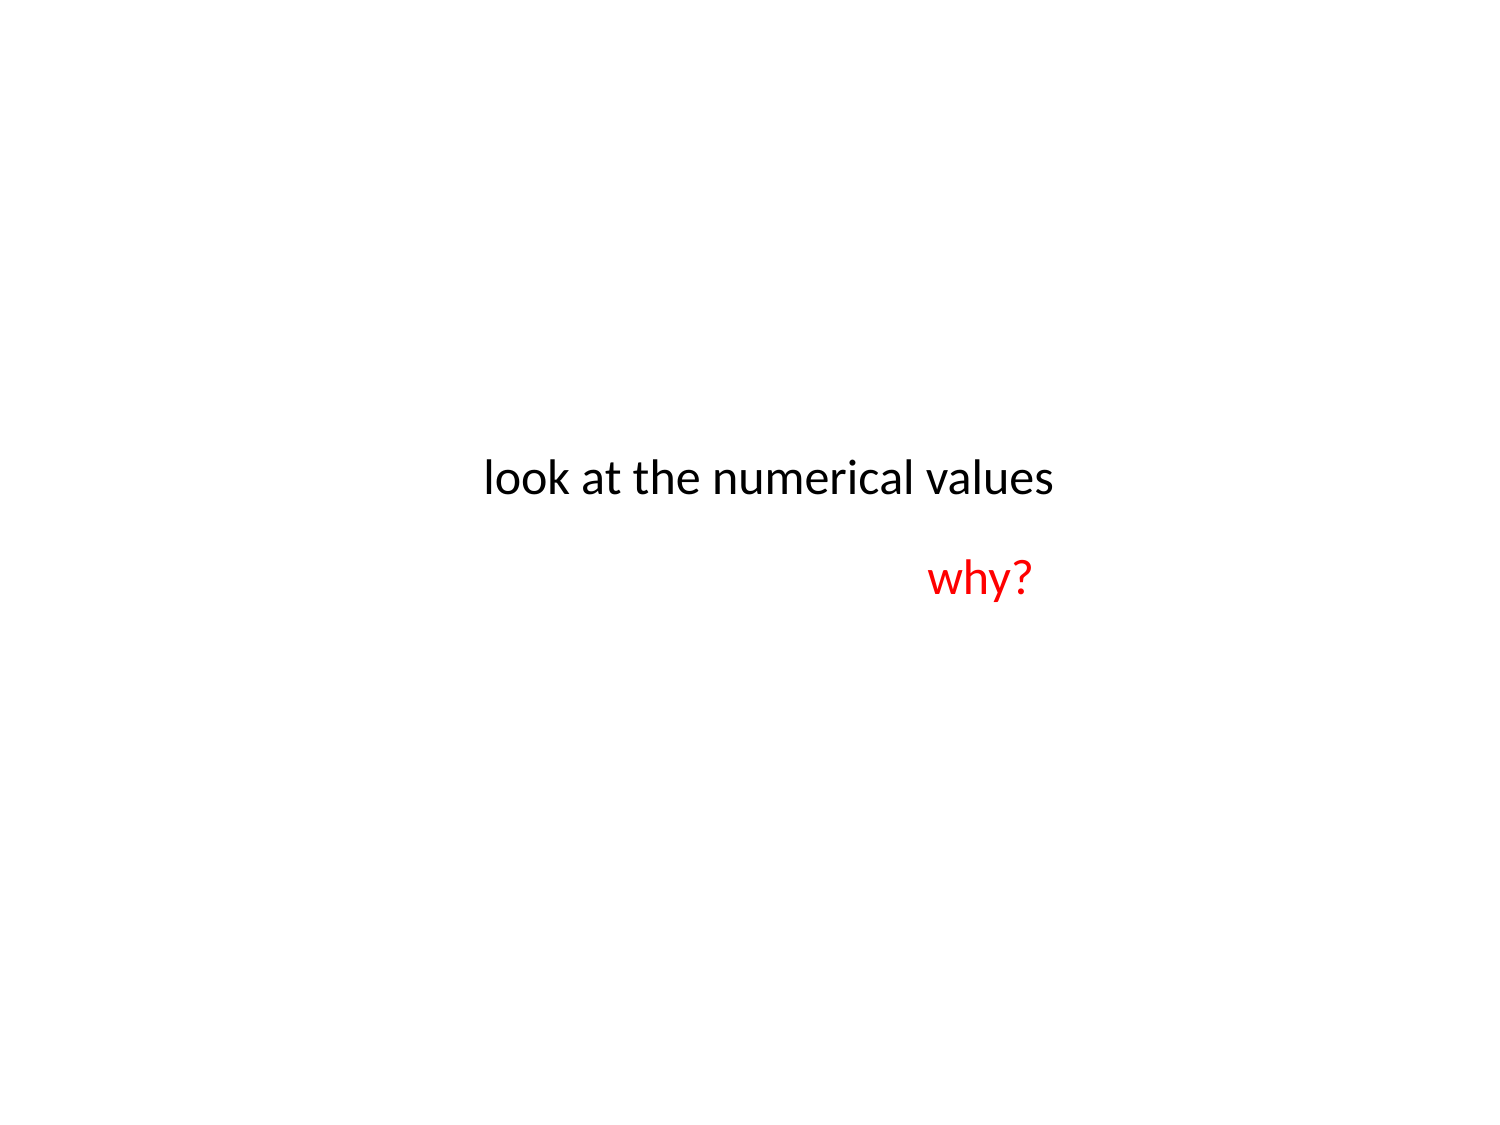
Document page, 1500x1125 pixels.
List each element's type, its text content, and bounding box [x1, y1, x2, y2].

text_box why? [912, 537, 1188, 613]
text_box look at the numerical values [324, 437, 1213, 513]
